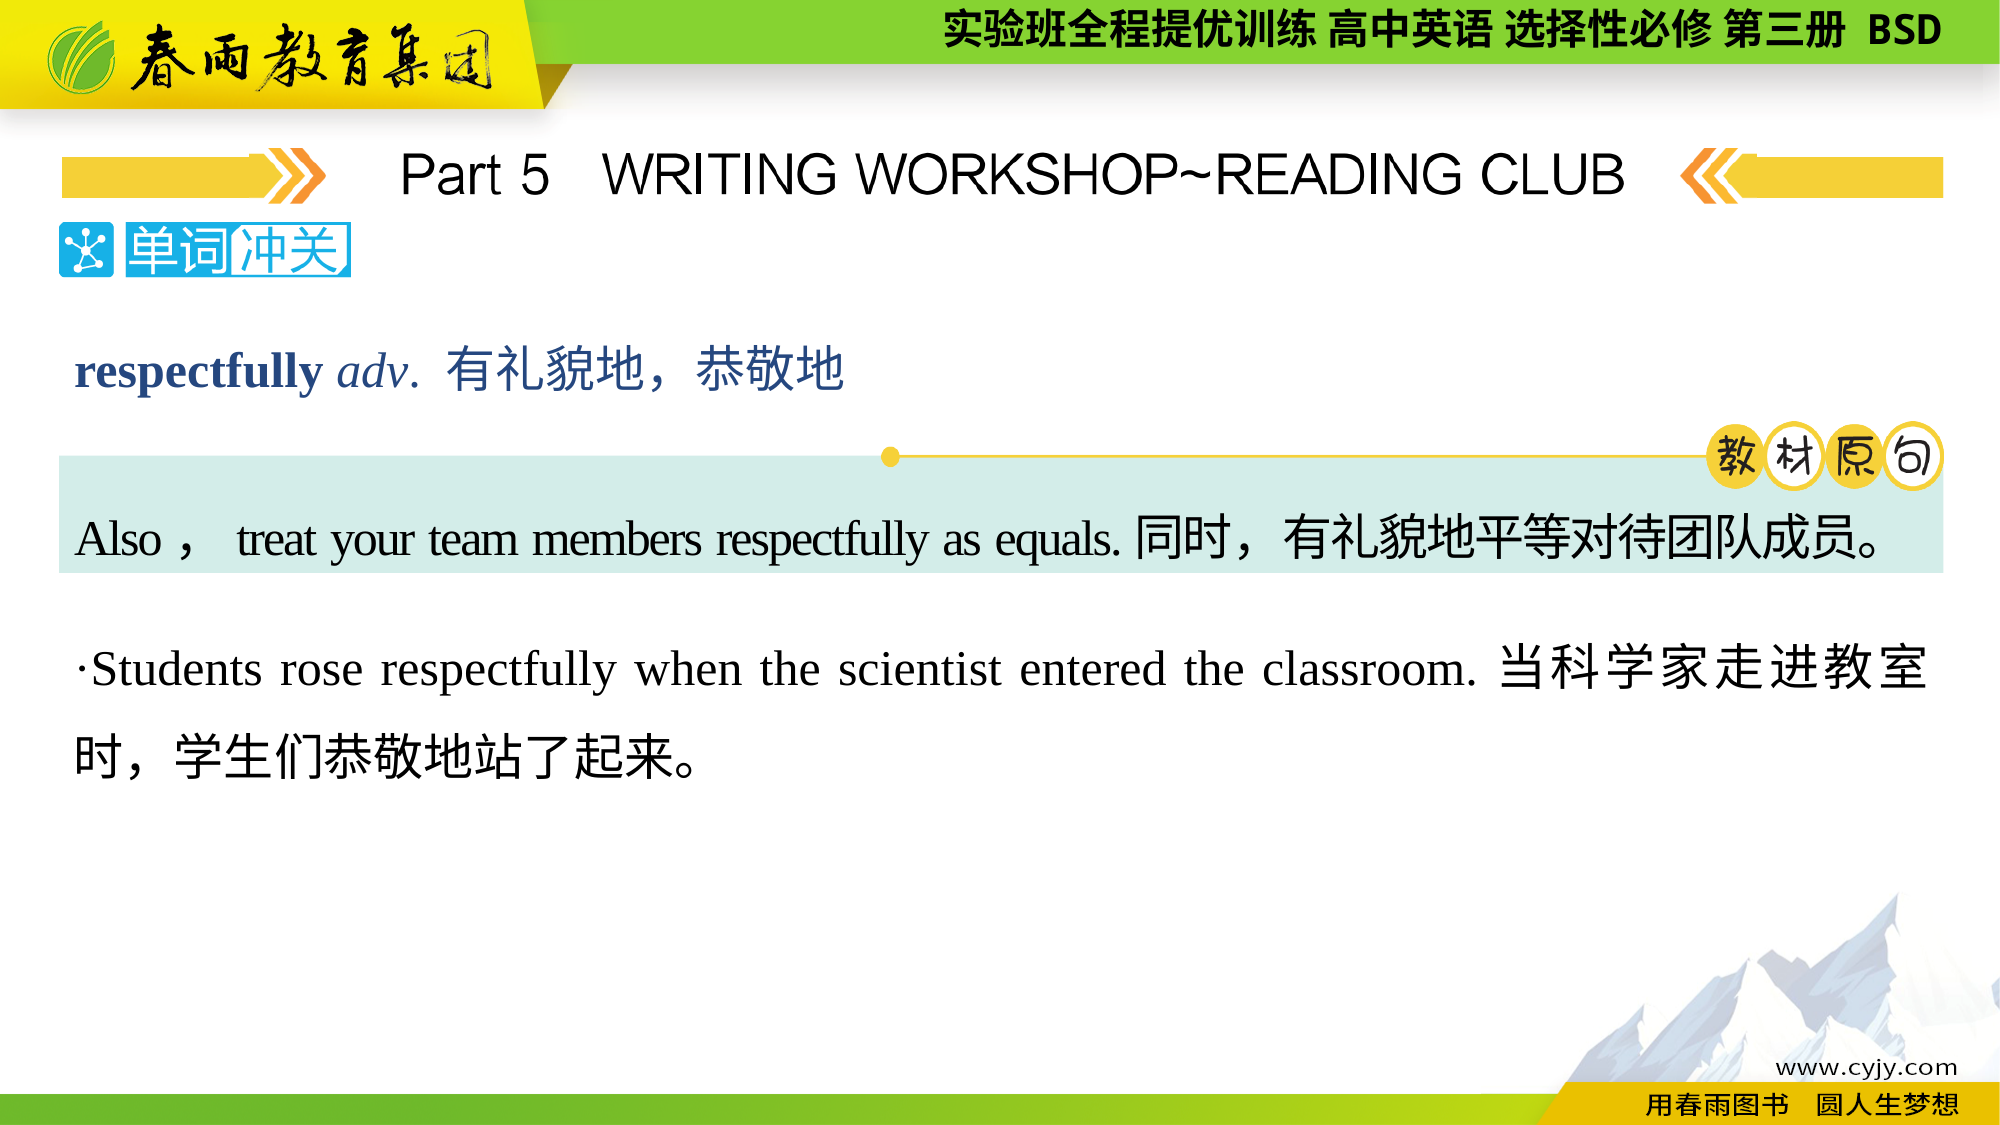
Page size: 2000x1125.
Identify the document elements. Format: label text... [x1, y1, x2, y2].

text_box Also，treat your team members respectfully as equals.同时，有礼貌地平等对待团队成员。 [59, 455, 1944, 573]
list respectfully adv. 有礼貌地，恭敬地 [59, 300, 1944, 395]
text_box ·Students rose respectfully when the scientist entered the classroom.当科学家走进教室时，学生们恭敬地站了起来。 [59, 597, 1944, 793]
picture [0, 0, 2000, 1125]
